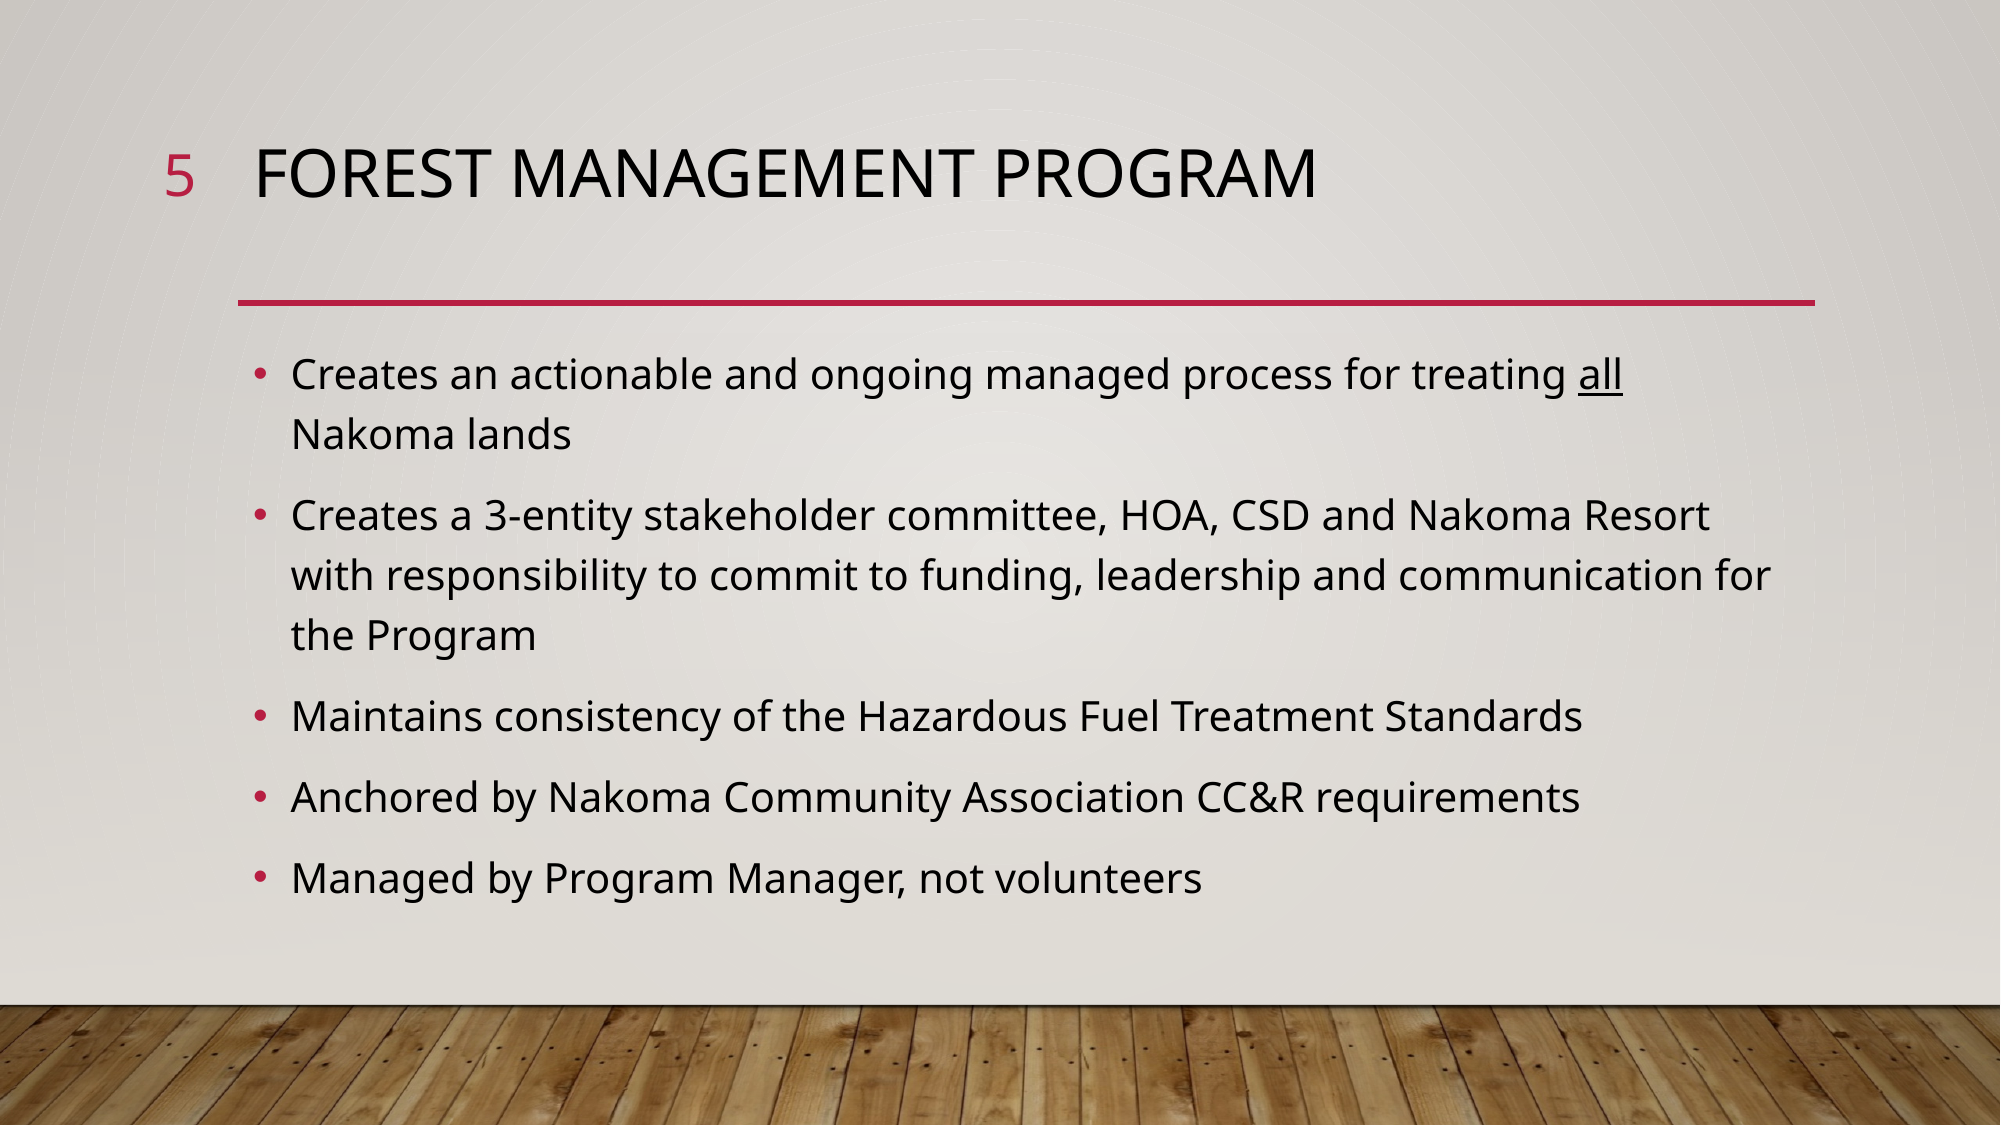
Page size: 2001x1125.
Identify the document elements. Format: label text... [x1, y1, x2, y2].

list Creates an actionable and ongoing managed process for treating all Nakoma lands Creates a 3-entity stakeholder committee, HOA, CSD and Nakoma Resort with responsibility to commit to funding, leadership and communication for the Program Maintains consistency of the Hazardous Fuel Treatment Standards Anchored by Nakoma Community Association CC&R requirements Managed by Program Manager, not volunteers [238, 330, 1814, 884]
picture [0, 1005, 2000, 1125]
slide_number 5 [78, 131, 212, 214]
title Forest management program [238, 131, 1814, 305]
